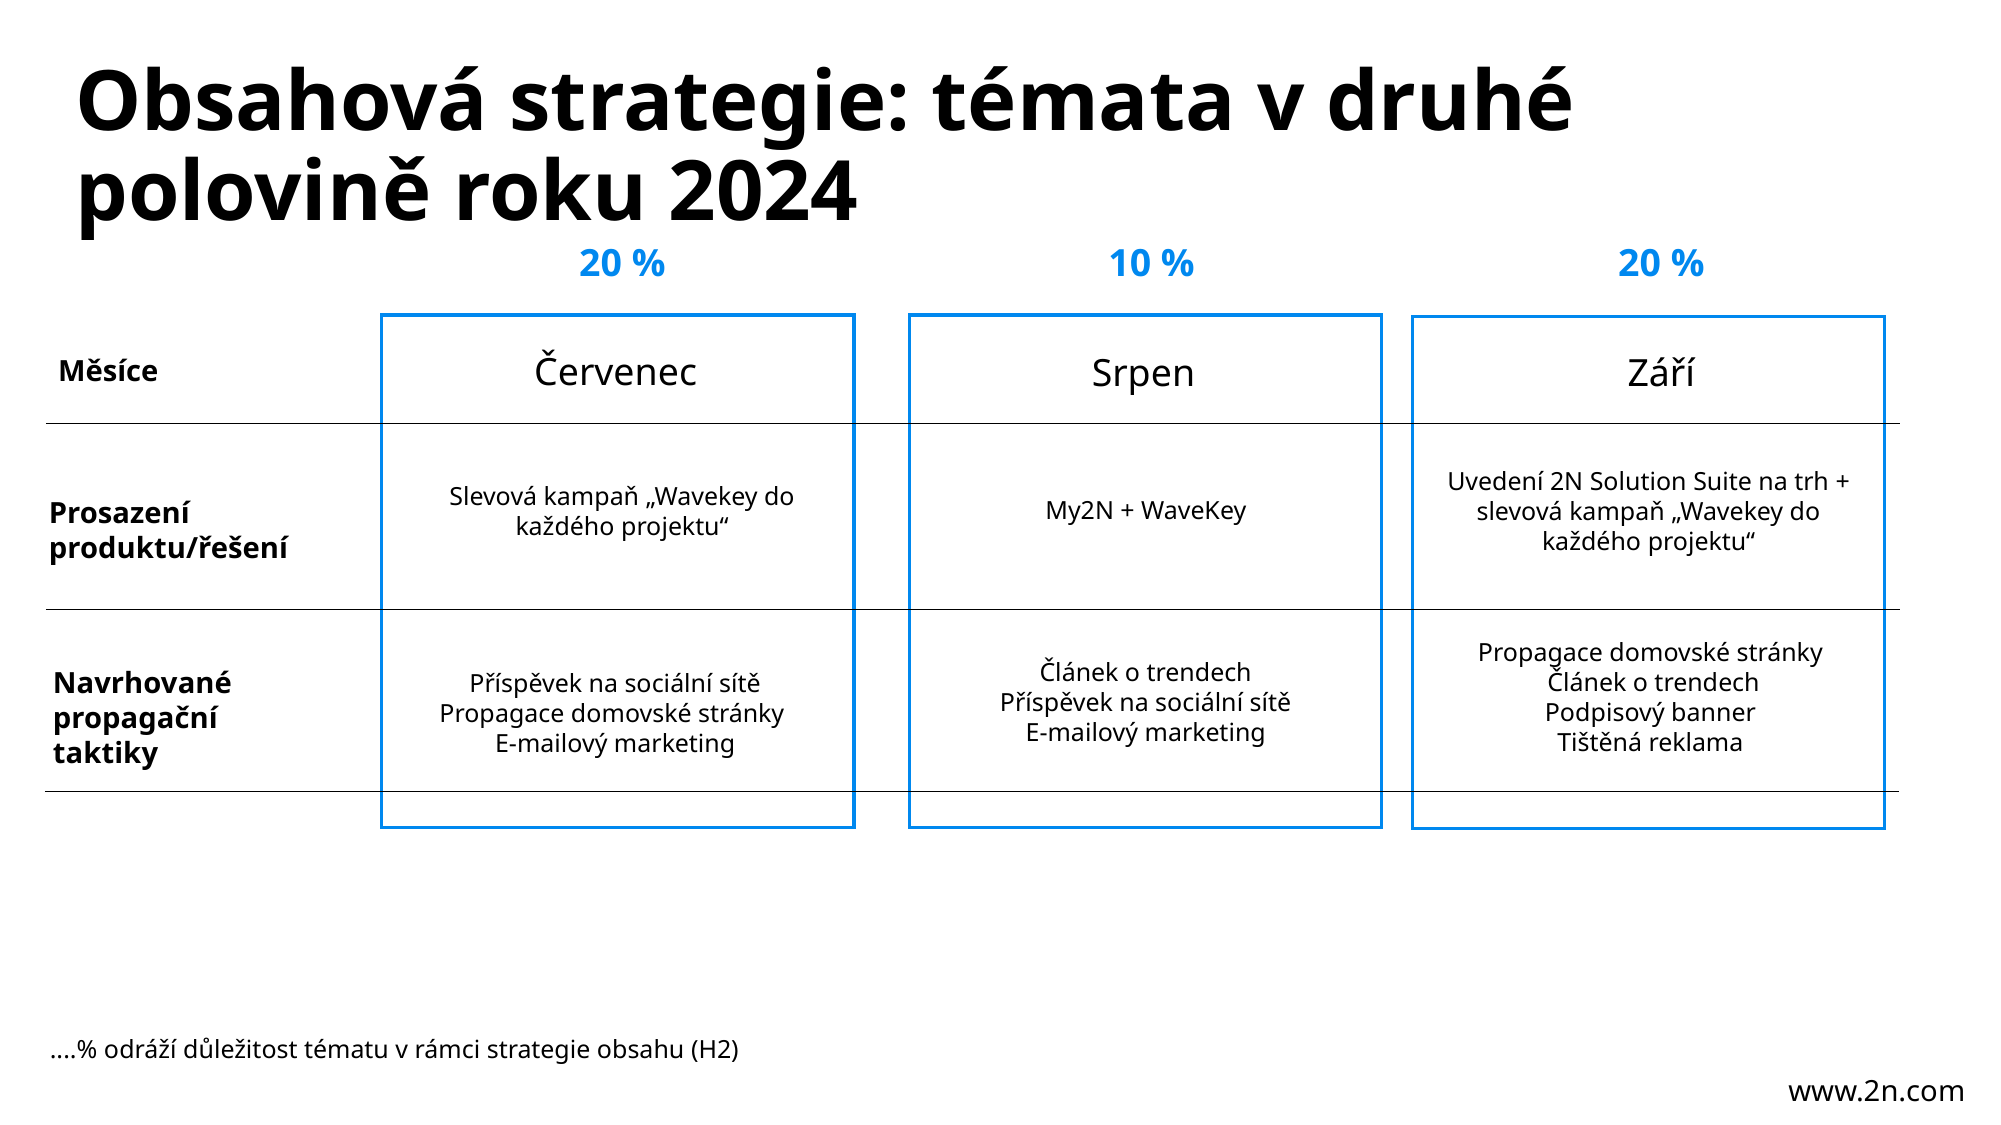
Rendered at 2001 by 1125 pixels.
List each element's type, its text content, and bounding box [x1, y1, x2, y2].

text_box 20 % [469, 231, 776, 292]
text_box Měsíce [43, 345, 417, 395]
text_box My2N + WaveKey [928, 487, 1364, 532]
text_box ....% odráží důležitost tématu v rámci strategie obsahu (H2) [34, 1025, 1947, 1125]
text_box Příspěvek na sociální sítě Propagace domovské stránky E-mailový marketing [394, 659, 848, 765]
text_box [1412, 792, 1886, 829]
text_box 20 % [1508, 231, 1815, 292]
text_box [909, 314, 1383, 423]
text_box Uvedení 2N Solution Suite na trh + slevová kampaň „Wavekey do každého projektu“ [1431, 457, 1867, 593]
text_box Prosazení produktu/řešení [34, 486, 408, 572]
text_box [381, 610, 855, 791]
text_box Září [1533, 341, 1790, 402]
text_box Propagace domovské stránky Článek o trendech Podpisový banner Tištěná reklama [1421, 628, 1886, 764]
text_box [909, 610, 1383, 791]
text_box Červenec [487, 340, 744, 401]
text_box [1412, 424, 1886, 609]
text_box Článek o trendech Příspěvek na sociální sítě E-mailový marketing [913, 648, 1379, 754]
text_box Navrhované propagační taktiky [37, 656, 394, 777]
text_box [909, 424, 1383, 609]
text_box [381, 314, 855, 423]
text_box [381, 792, 855, 828]
text_box Srpen [1015, 341, 1272, 402]
text_box [909, 792, 1383, 828]
text_box [1412, 610, 1886, 791]
text_box Slevová kampaň „Wavekey do každého projektu“ [405, 473, 840, 548]
text_box [381, 424, 855, 609]
text_box 10 % [998, 231, 1305, 292]
text_box [1412, 315, 1886, 423]
